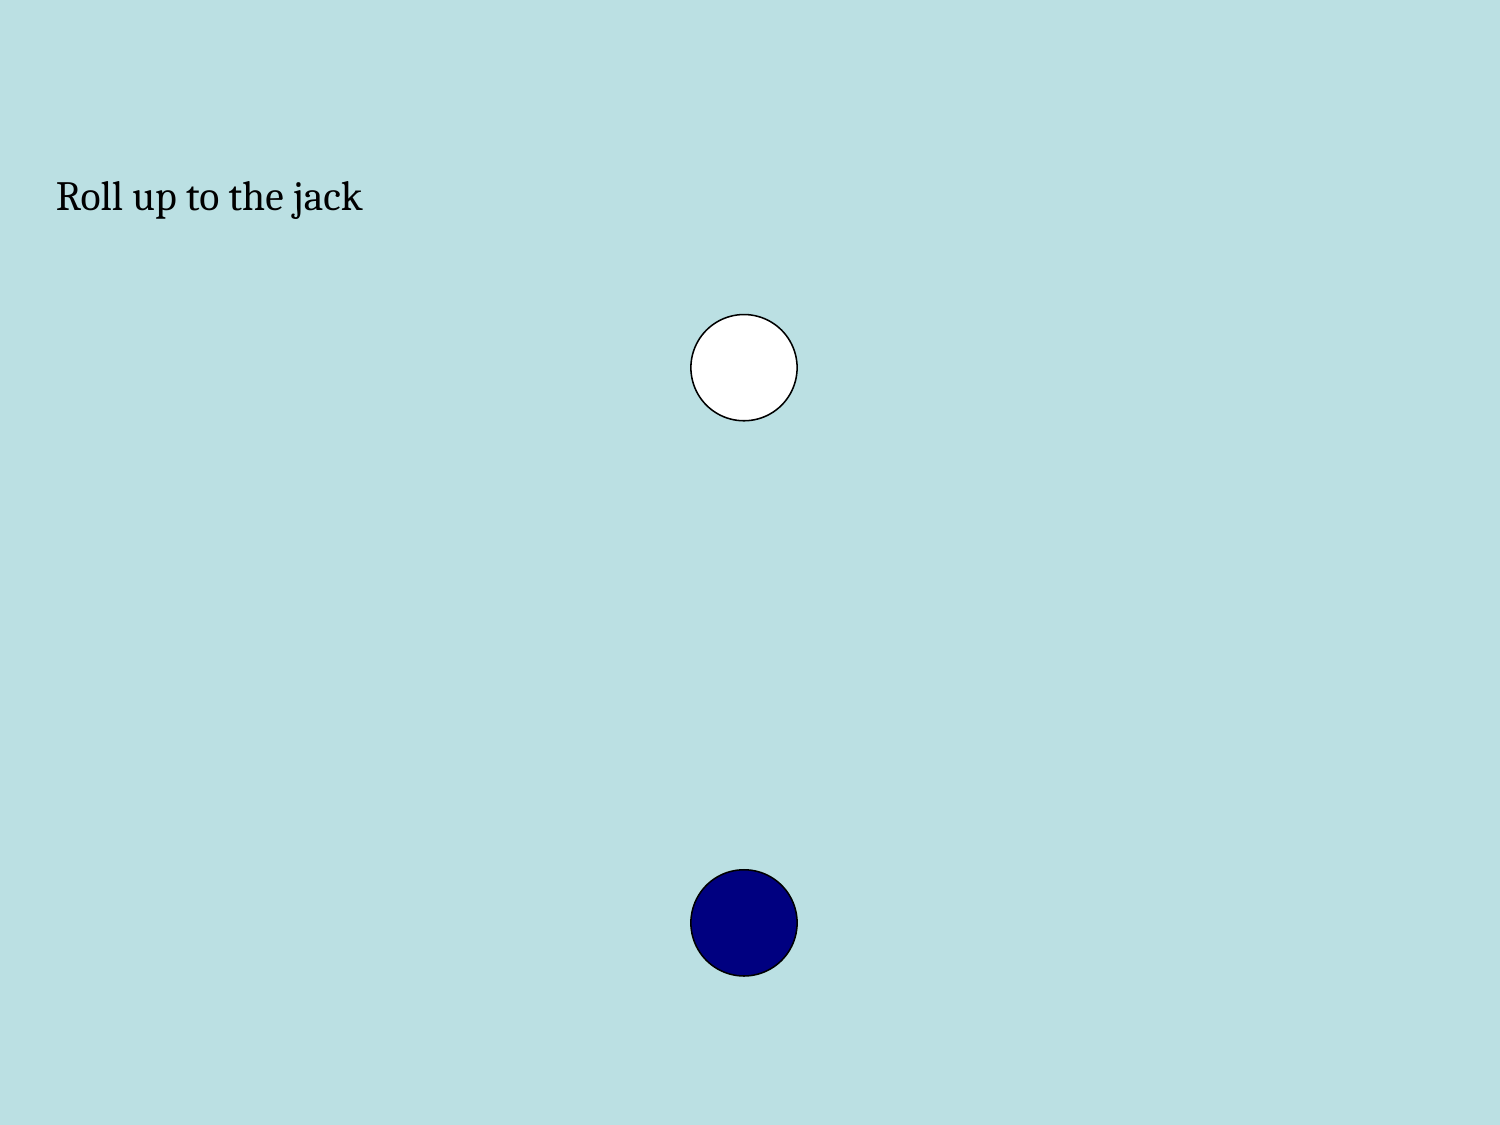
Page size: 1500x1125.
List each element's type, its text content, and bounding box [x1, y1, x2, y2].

text_box Roll up to the jack [41, 160, 479, 226]
text_box [690, 869, 798, 977]
text_box [690, 314, 798, 421]
